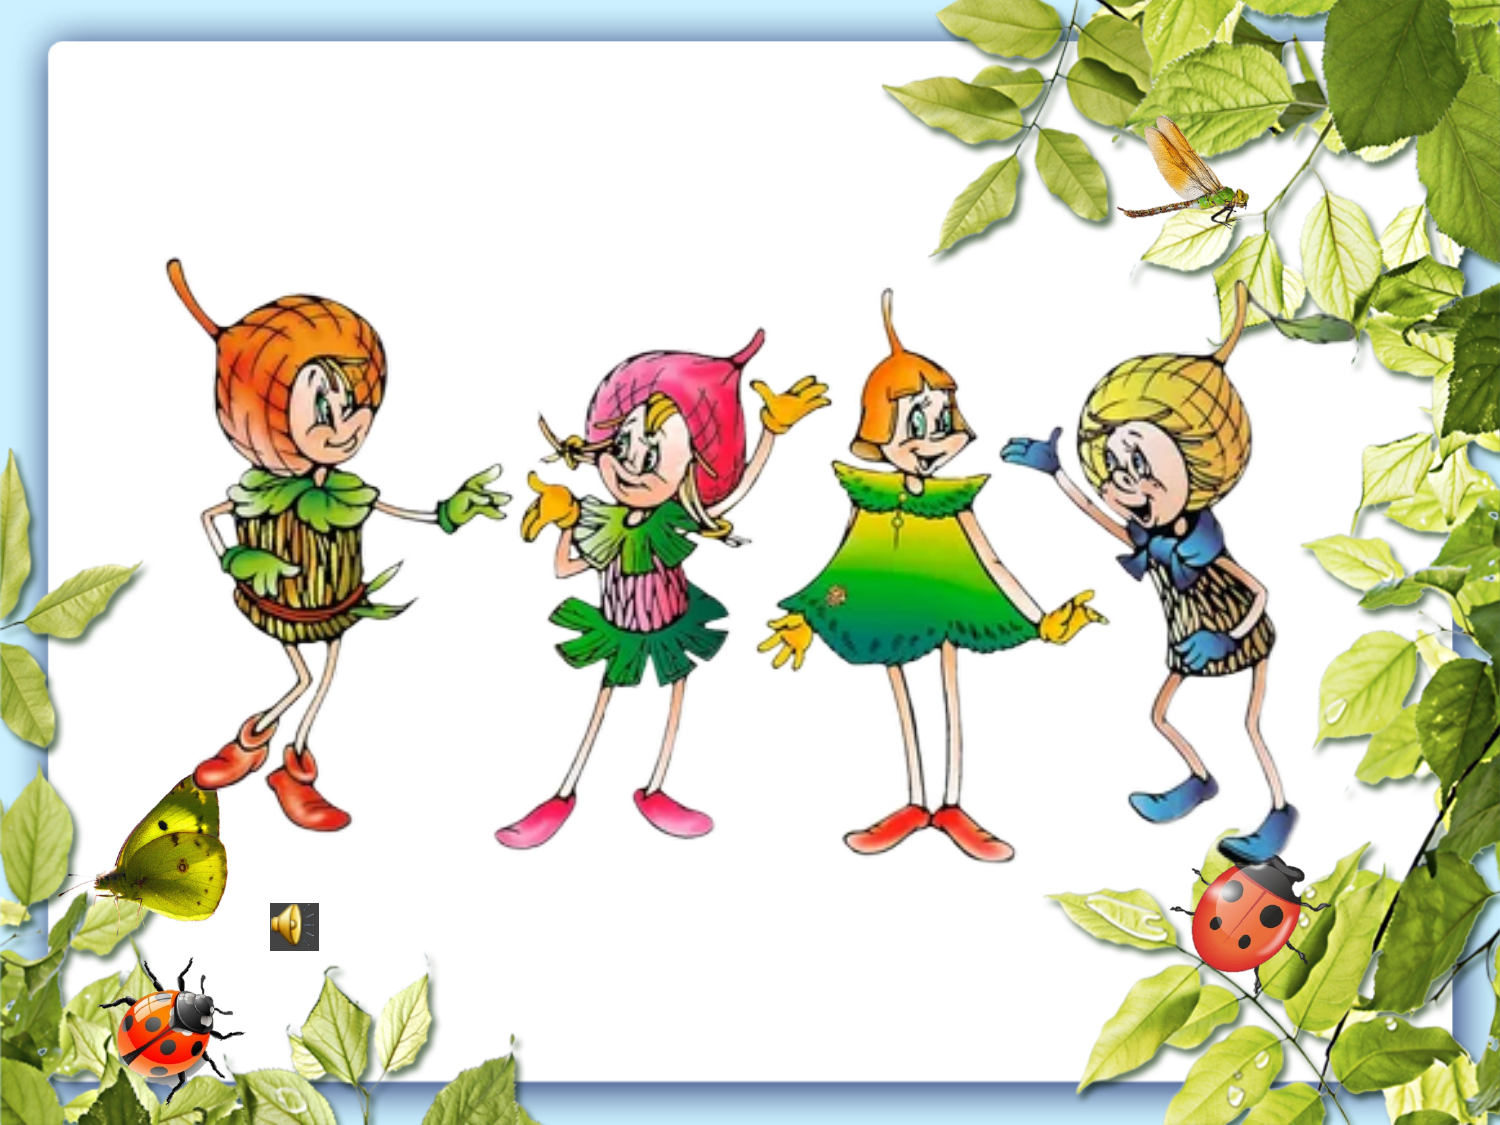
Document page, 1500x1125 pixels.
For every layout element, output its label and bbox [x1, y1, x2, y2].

text_box [112, 78, 1388, 634]
picture [0, 0, 1500, 1125]
